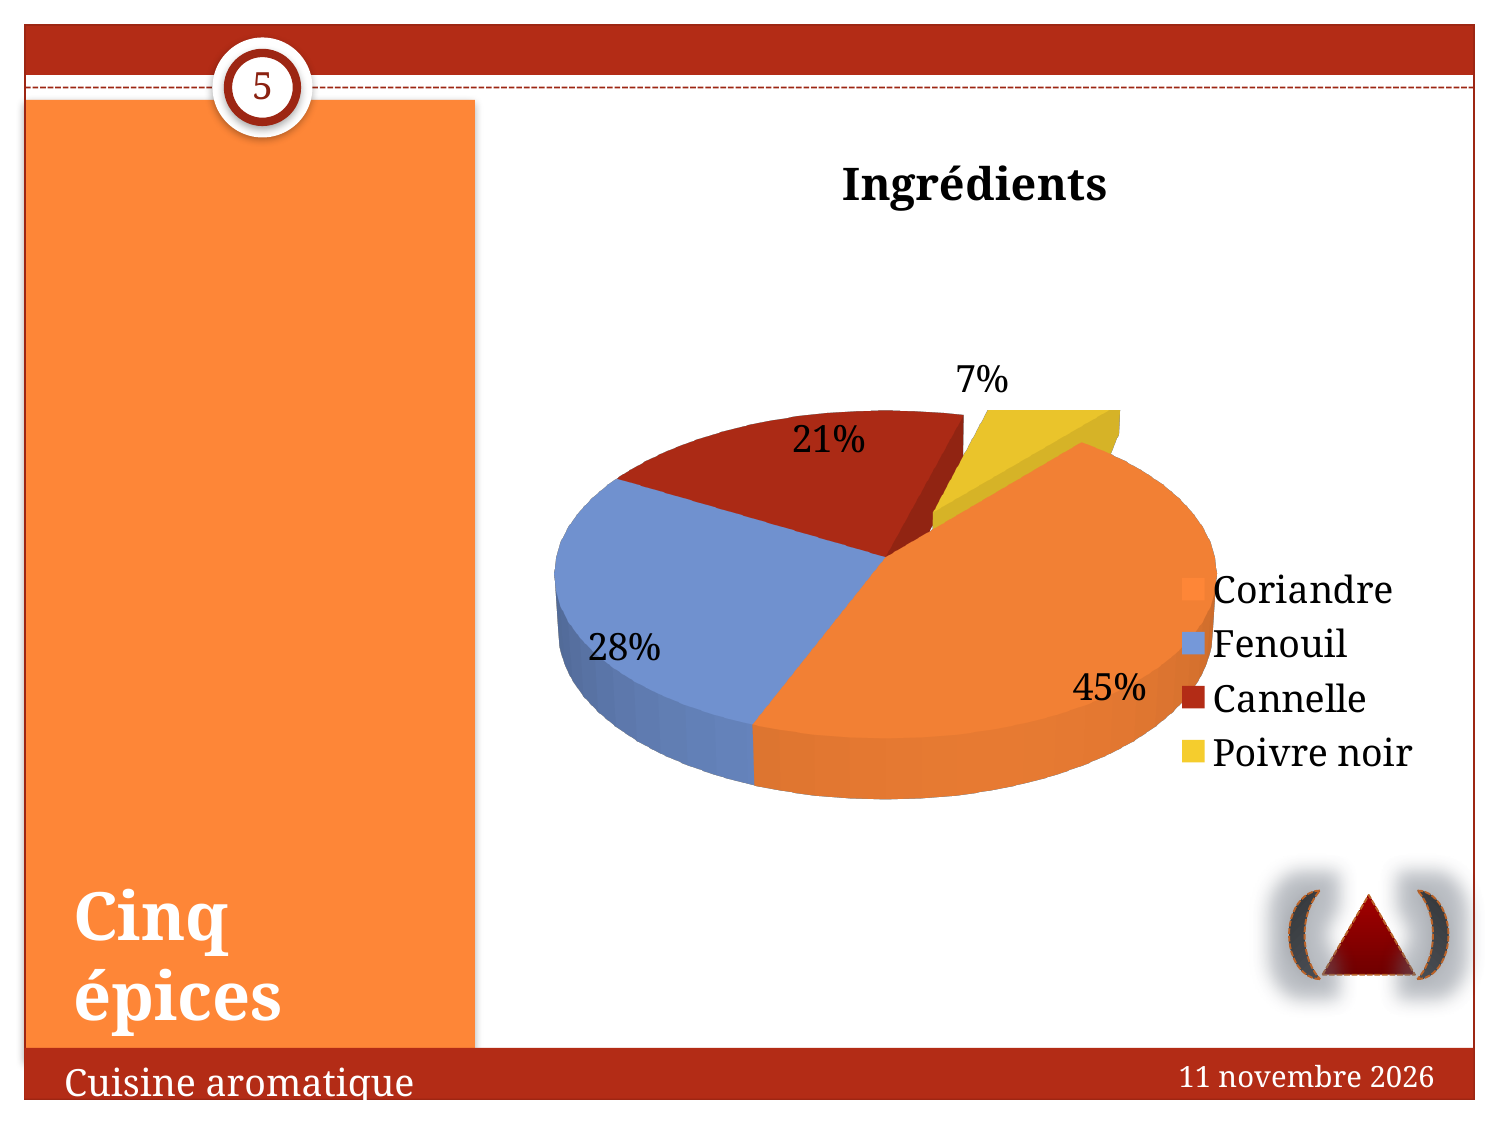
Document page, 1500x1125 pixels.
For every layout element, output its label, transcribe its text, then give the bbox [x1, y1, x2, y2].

title Cinq épices [58, 878, 447, 1042]
slide_number 5 [225, 51, 300, 124]
chart [512, 112, 1438, 1001]
slide_number mars 09 [950, 1050, 1450, 1111]
footer Cuisine aromatique [49, 1051, 605, 1112]
